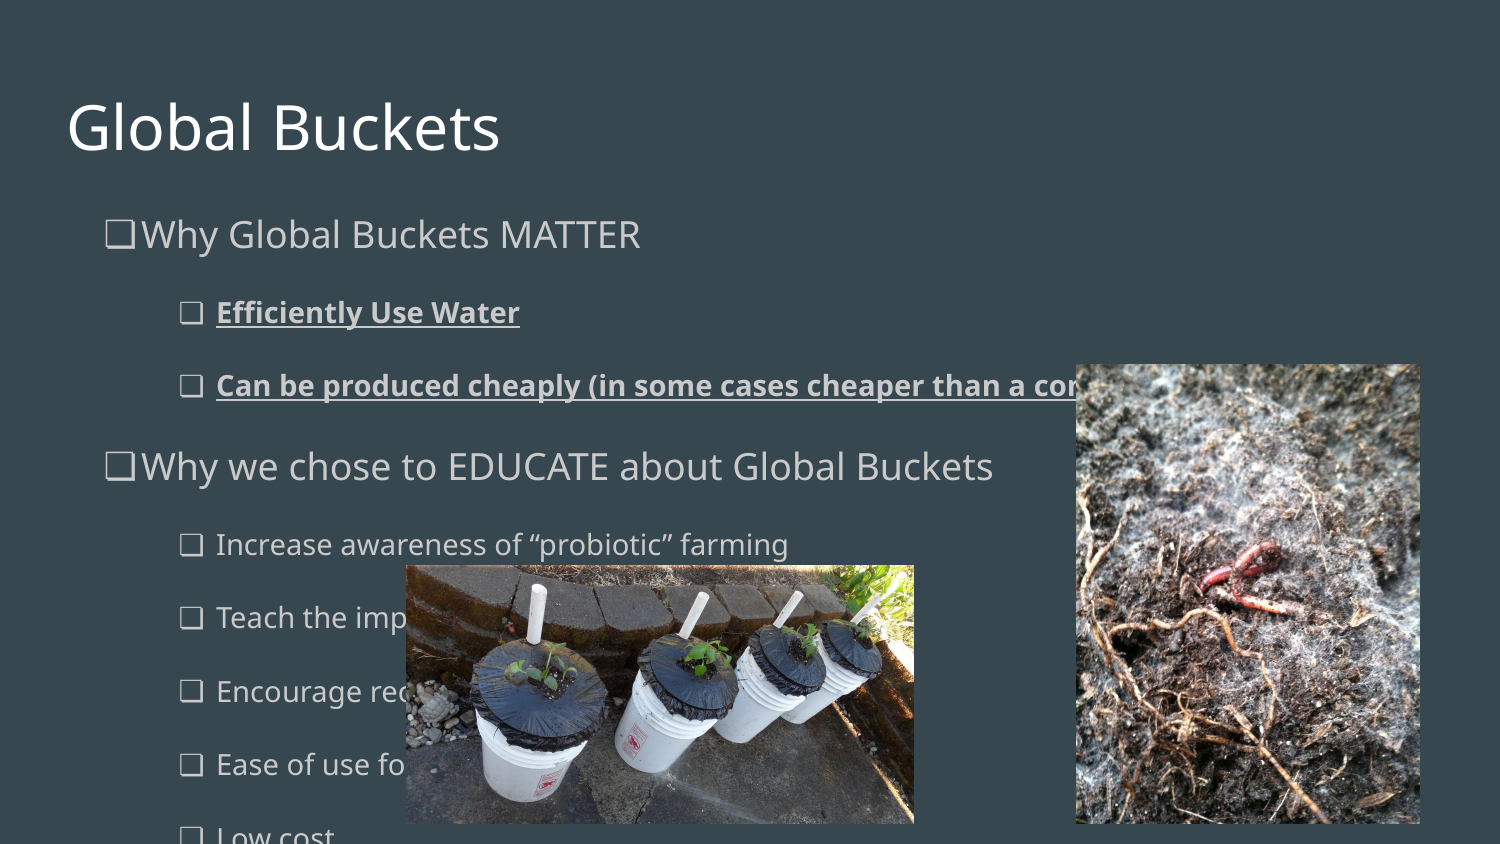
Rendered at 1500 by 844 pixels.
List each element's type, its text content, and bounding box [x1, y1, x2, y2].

picture [406, 565, 914, 825]
picture [1076, 364, 1420, 825]
list Why Global Buckets MATTER Efficiently Use Water Can be produced cheaply (in some cases cheaper than a conventional pot) Why we chose to EDUCATE about Global Buckets Increase awareness of “probiotic” farming Teach the importance of resource conservation Encourage recycling/repurposing local materials Ease of use for students to maintain Low cost [51, 189, 1449, 796]
title Global Buckets [51, 72, 1449, 167]
